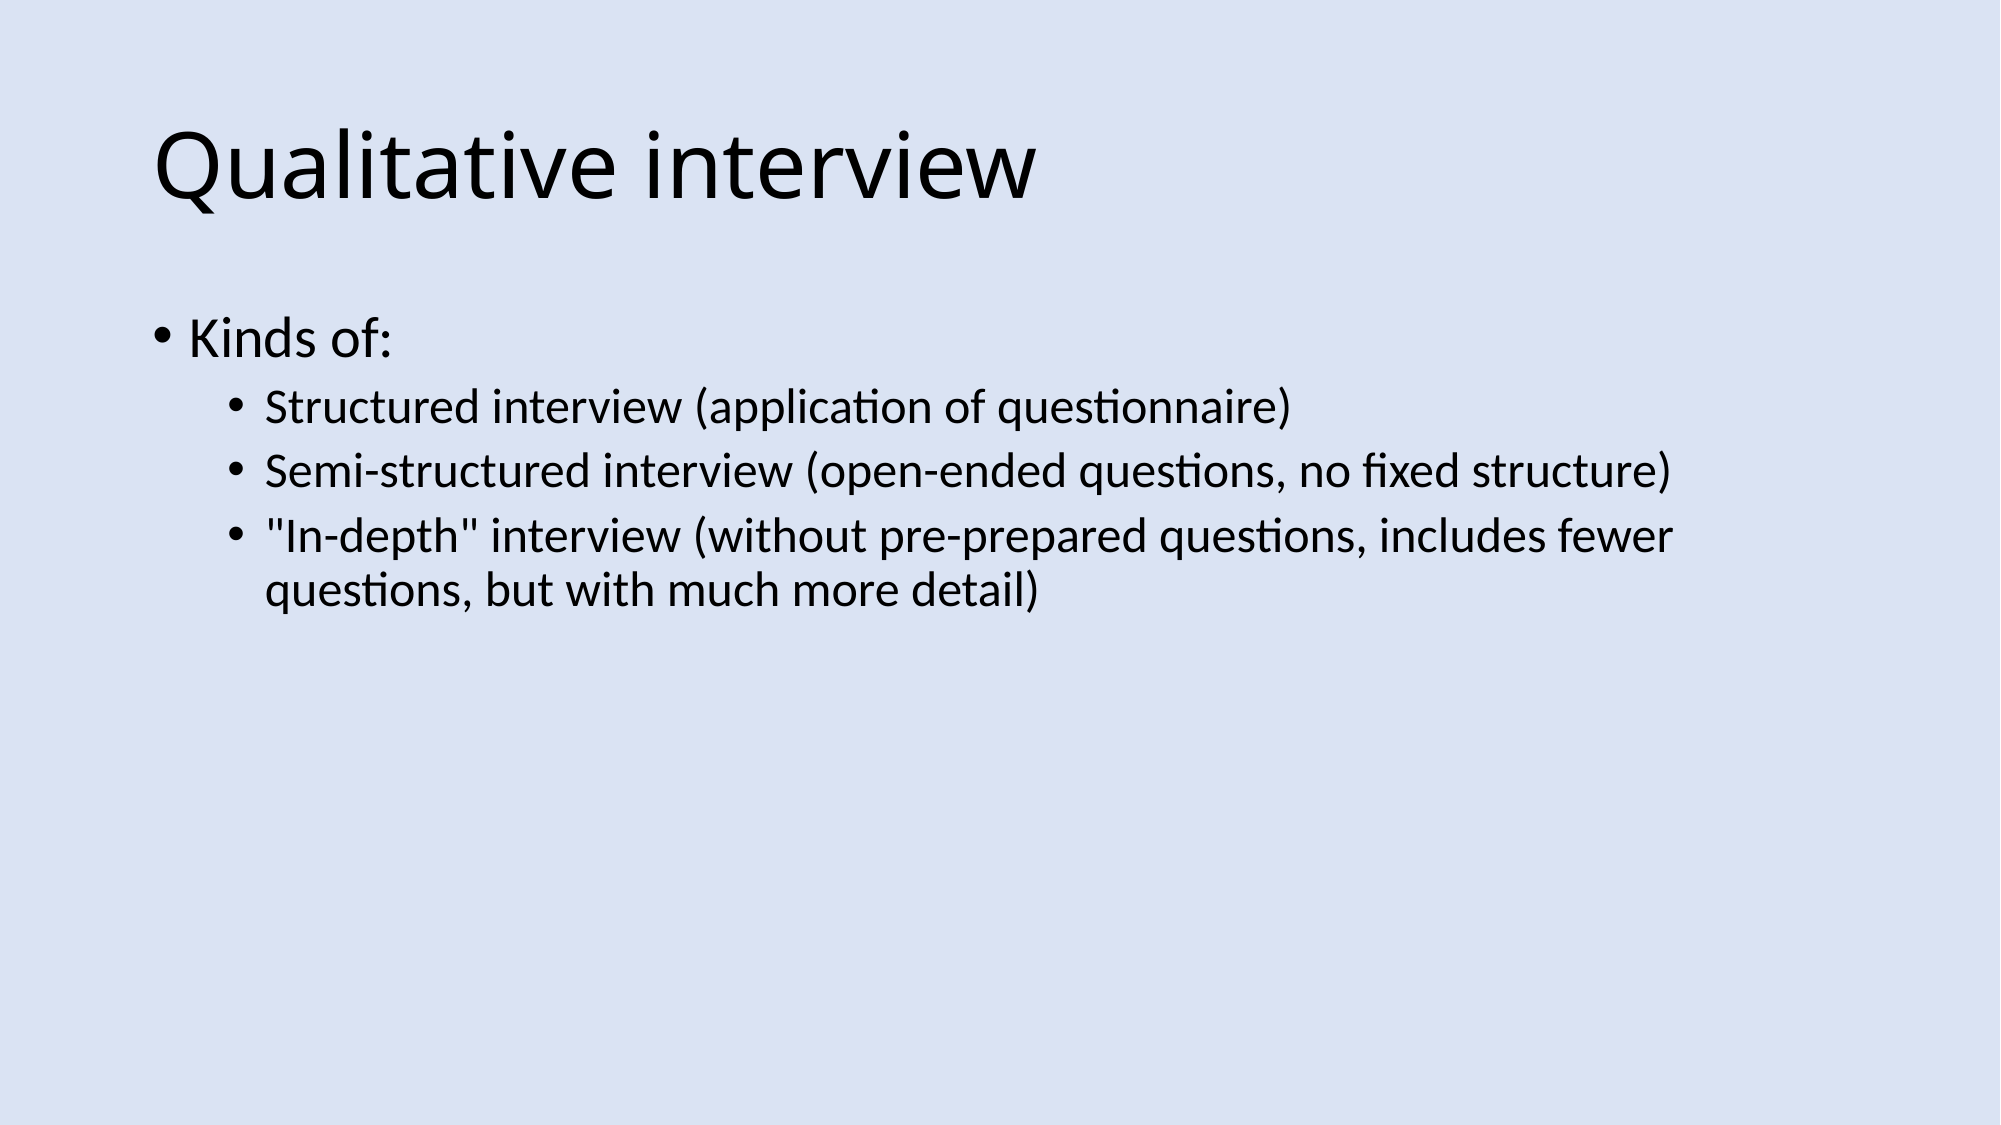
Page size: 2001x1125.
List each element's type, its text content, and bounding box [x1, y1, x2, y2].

list Kinds of: Structured interview (application of questionnaire) Semi-structured interview (open-ended questions, no fixed structure) "In-depth" interview (without pre-prepared questions, includes fewer questions, but with much more detail) [137, 299, 1863, 1014]
title Qualitative interview [137, 59, 1863, 278]
